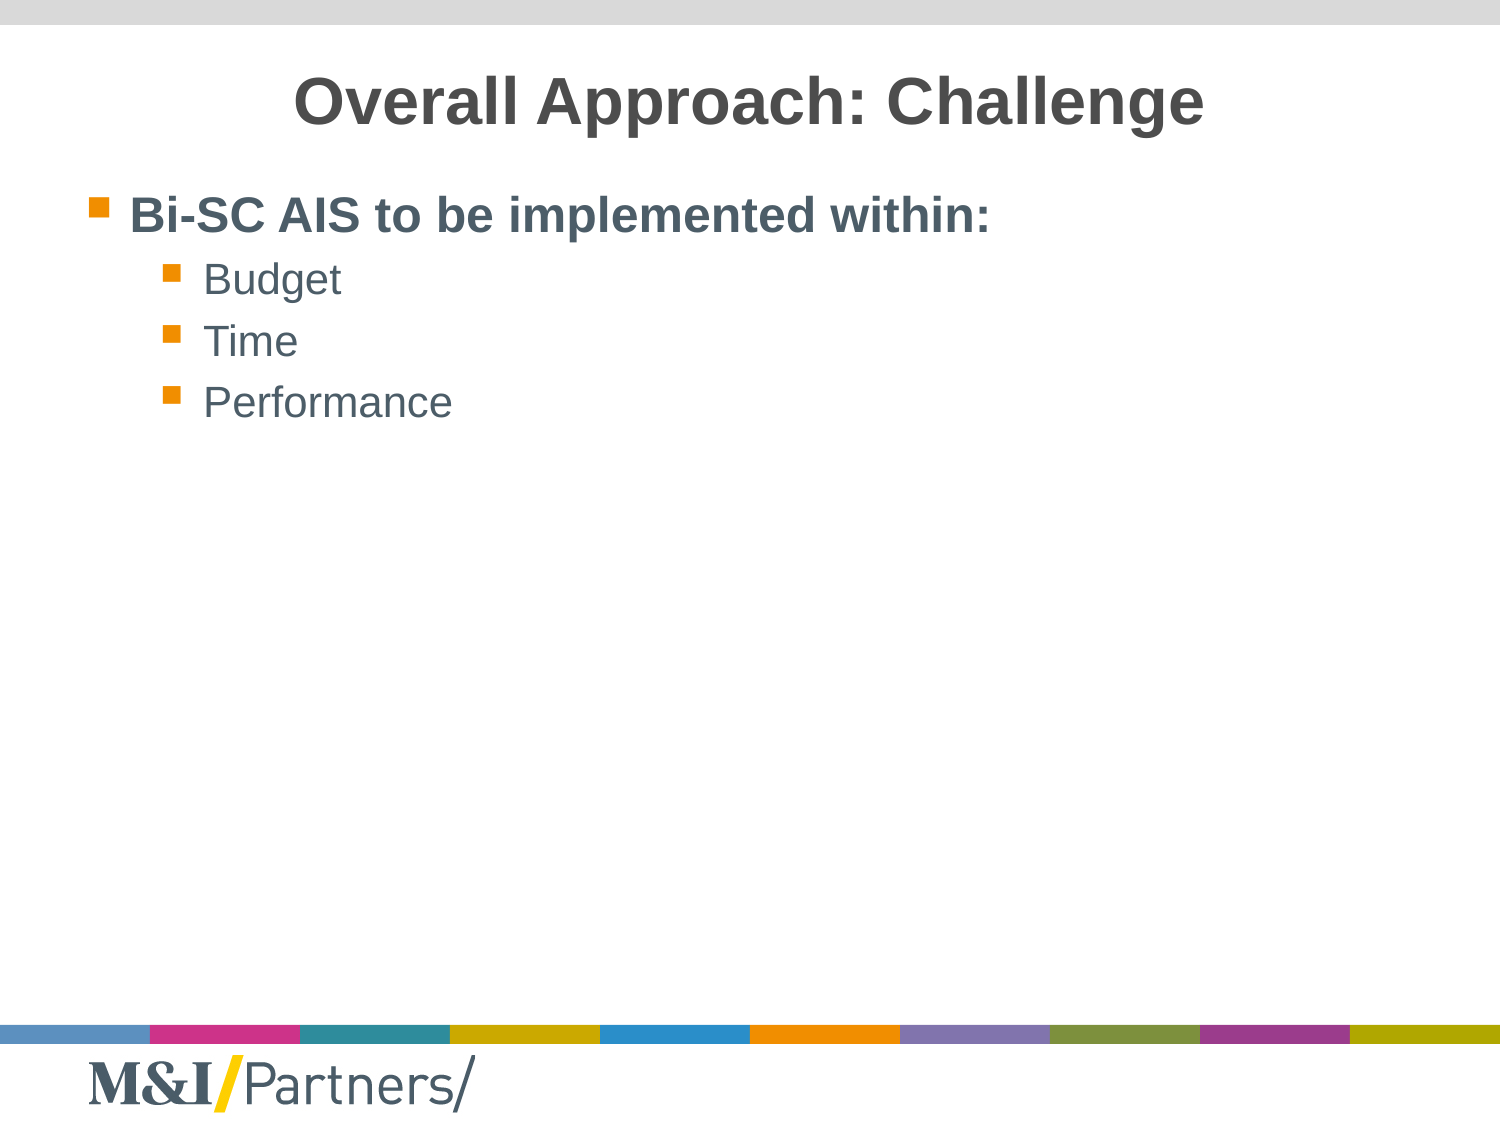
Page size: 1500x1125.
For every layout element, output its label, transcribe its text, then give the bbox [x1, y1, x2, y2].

list Bi-SC AIS to be implemented within: Budget Time Performance [70, 174, 1430, 1002]
picture [88, 1055, 476, 1123]
title Overall Approach: Challenge [70, 49, 1430, 146]
